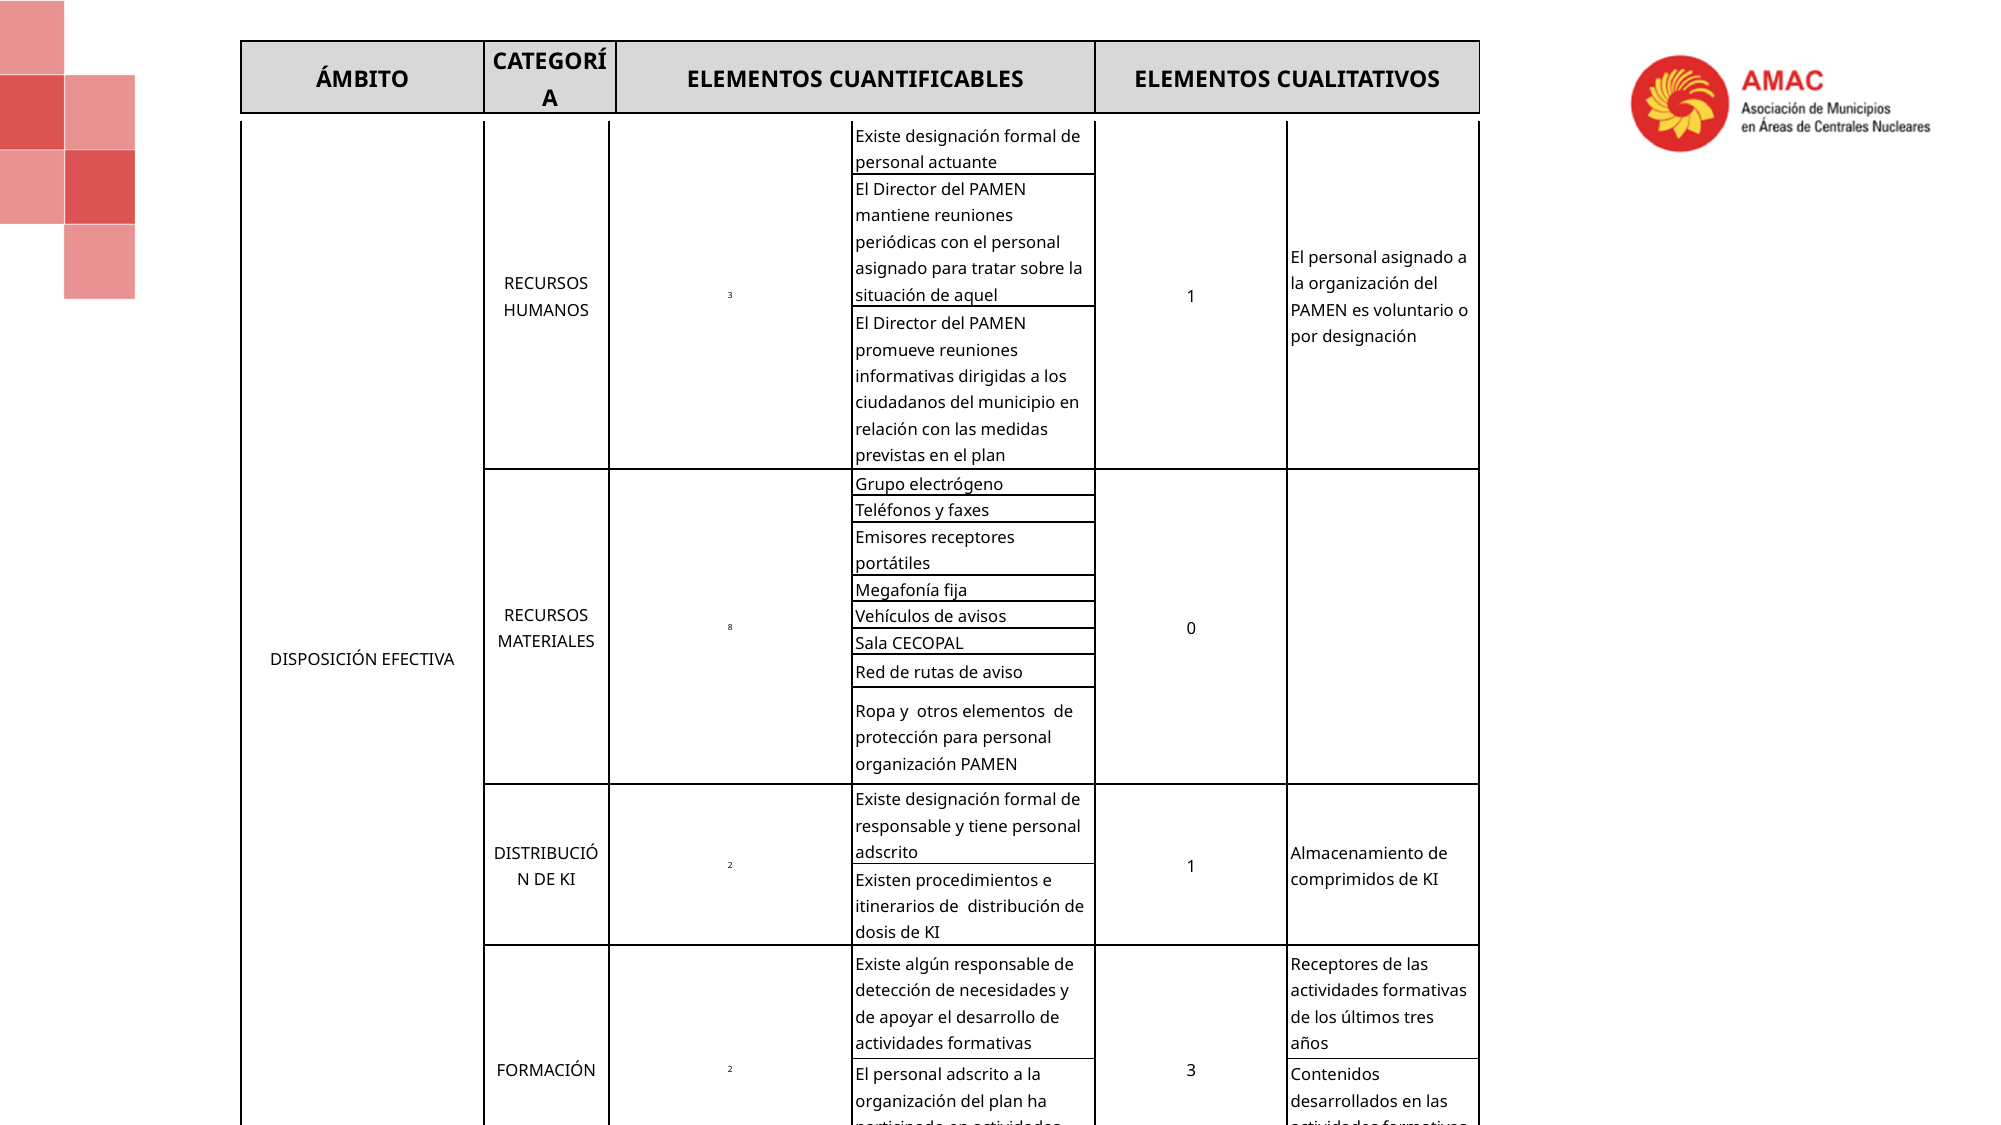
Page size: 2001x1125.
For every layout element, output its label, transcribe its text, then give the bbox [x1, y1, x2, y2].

table_cell Ropa y otros elementos de protección para personal organización PAMEN [853, 688, 1094, 783]
table_cell DISTRIBUCIÓN DE KI [485, 785, 608, 944]
table_cell Sala CECOPAL [853, 629, 1094, 653]
table_header RECURSOS HUMANOS [485, 121, 608, 468]
table_cell 2 [610, 946, 851, 1125]
table_cell 1 [1096, 785, 1286, 944]
table_cell Teléfonos y faxes [853, 496, 1094, 521]
picture [0, 0, 136, 300]
table_cell Receptores de las actividades formativas de los últimos tres años [1288, 946, 1478, 1058]
table_cell Contenidos desarrollados en las actividades formativas [1288, 1059, 1478, 1125]
table_header ELEMENTOS CUANTIFICABLES [617, 42, 1094, 112]
table_cell El Director del PAMEN promueve reuniones informativas dirigidas a los ciudadanos del municipio en relación con las medidas previstas en el plan [853, 307, 1094, 468]
table_cell Existe algún responsable de detección de necesidades y de apoyar el desarrollo de actividades formativas [853, 946, 1094, 1058]
table_cell FORMACIÓN [485, 946, 608, 1125]
table_header Existe designación formal de personal actuante [853, 121, 1094, 173]
table_cell El Director del PAMEN mantiene reuniones periódicas con el personal asignado para tratar sobre la situación de aquel [853, 175, 1094, 305]
table_header ELEMENTOS CUALITATIVOS [1096, 42, 1479, 112]
table_cell Vehículos de avisos [853, 602, 1094, 627]
table_cell Megafonía fija [853, 576, 1094, 600]
table_header El personal asignado a la organización del PAMEN es voluntario o por designación [1288, 121, 1478, 468]
table_cell RECURSOS MATERIALES [485, 470, 608, 783]
table_cell [1288, 470, 1478, 783]
table_cell Almacenamiento de comprimidos de KI [1288, 785, 1478, 944]
table_cell Red de rutas de aviso [853, 655, 1094, 686]
table_cell Existen procedimientos e itinerarios de distribución de dosis de KI [853, 864, 1094, 944]
table_header ÁMBITO [242, 42, 483, 112]
table_header 3 [610, 121, 851, 468]
picture [1621, 43, 1938, 165]
table_header CATEGORÍA [485, 42, 615, 112]
table_header 1 [1096, 121, 1286, 468]
table_cell 8 [610, 470, 851, 783]
table_cell Grupo electrógeno [853, 470, 1094, 494]
table_cell El personal adscrito a la organización del plan ha participado en actividades formativas durante los tres últimos años [853, 1059, 1094, 1125]
table_header DISPOSICIÓN EFECTIVA [242, 121, 483, 1125]
table_cell 2 [610, 785, 851, 944]
table_cell Existe designación formal de responsable y tiene personal adscrito [853, 785, 1094, 863]
table_cell 3 [1096, 946, 1286, 1125]
table_cell 0 [1096, 470, 1286, 783]
table_cell Emisores receptores portátiles [853, 523, 1094, 574]
